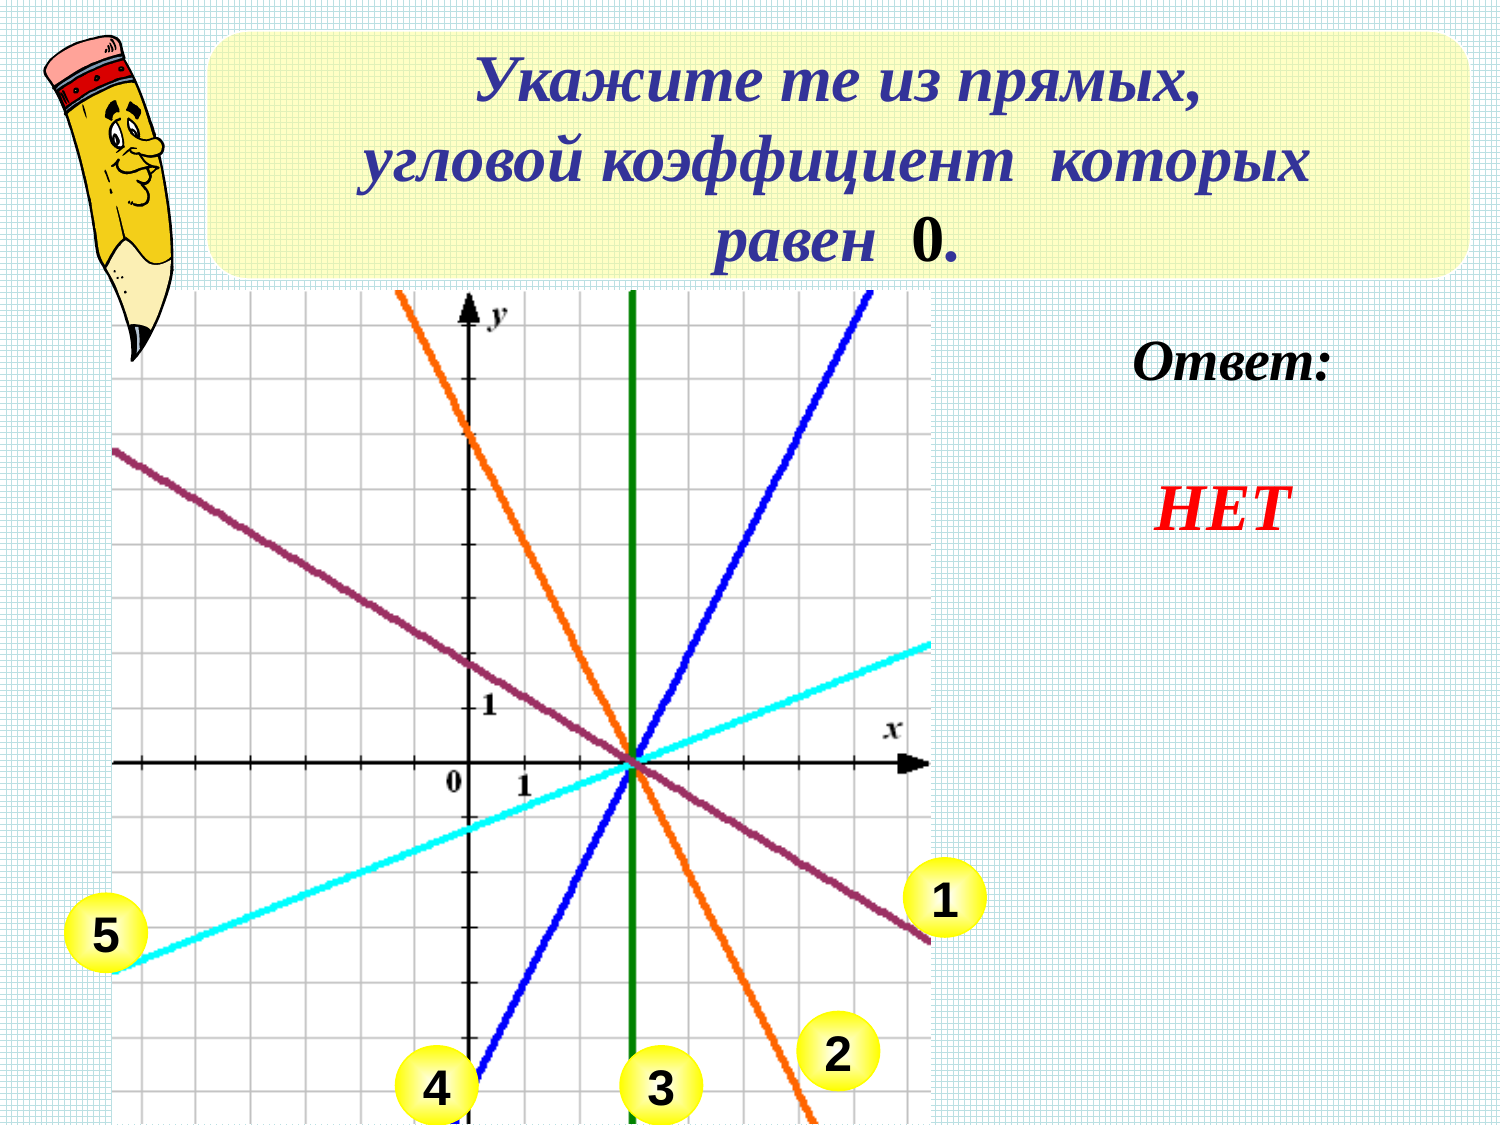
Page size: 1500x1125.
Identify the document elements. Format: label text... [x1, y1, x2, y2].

text_box Ответ: [1117, 314, 1350, 400]
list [111, 290, 932, 1125]
text_box 5 [64, 893, 106, 973]
text_box НЕТ [1139, 456, 1307, 551]
text_box 1 [937, 857, 987, 938]
picture [40, 30, 174, 362]
text_box Укажите те из прямых, угловой коэффициент которых равен 0. [206, 30, 1471, 280]
